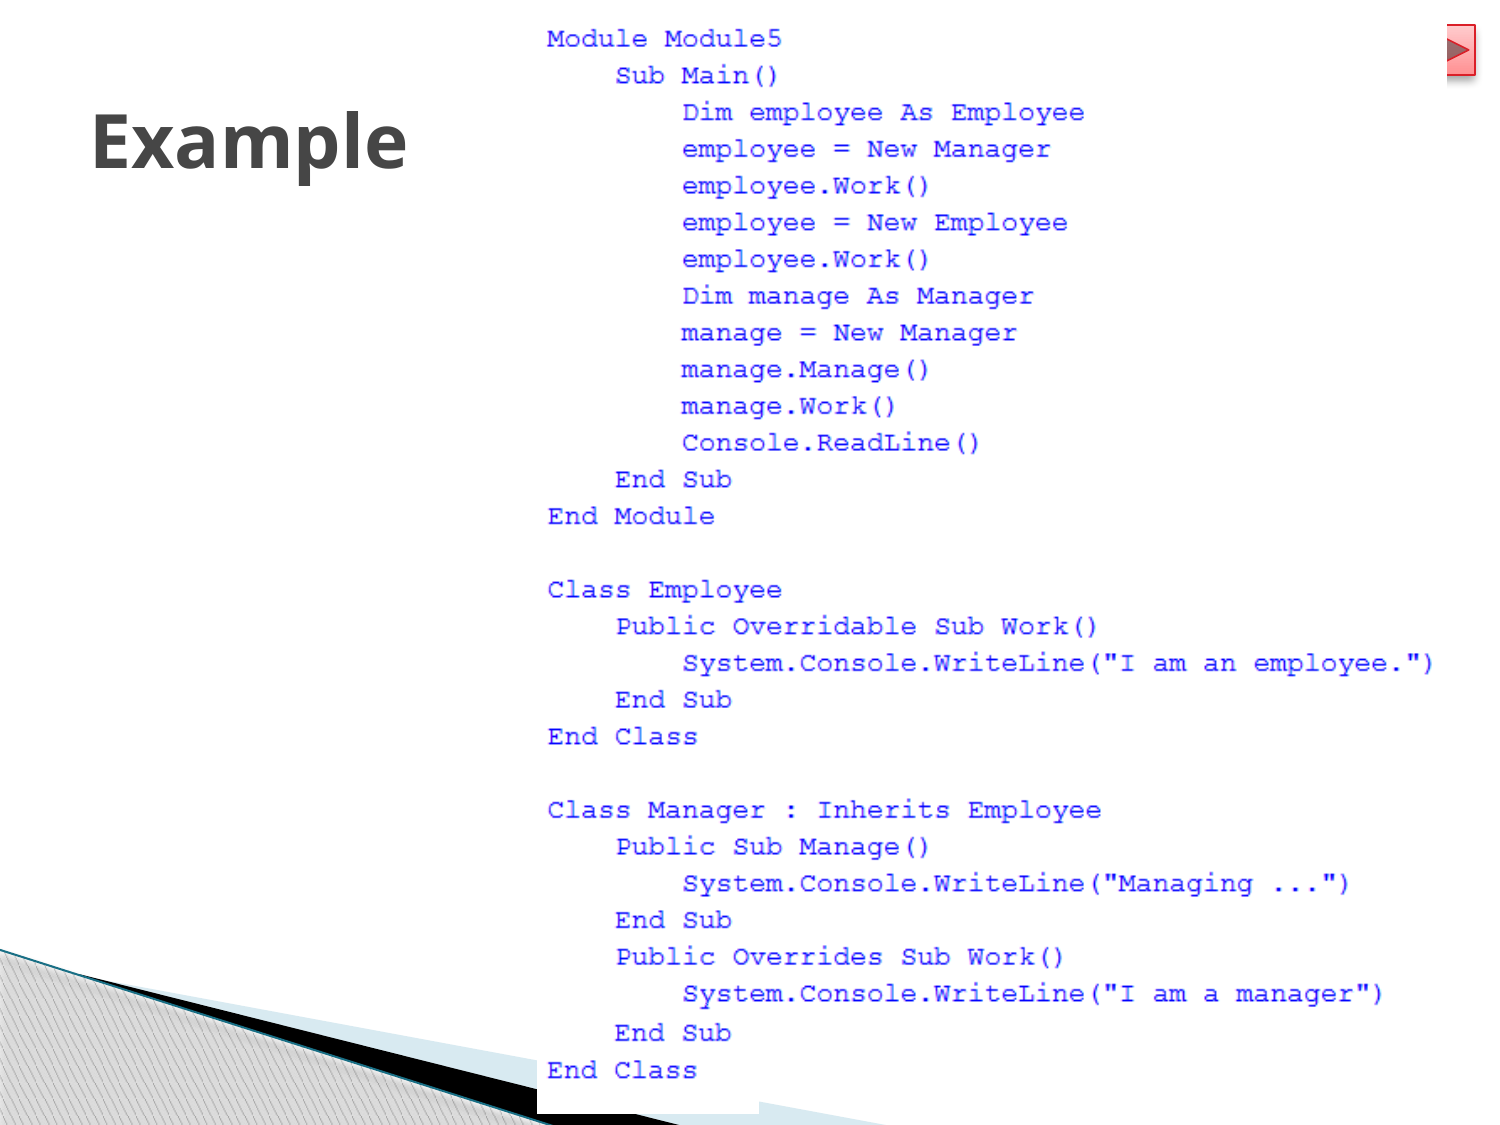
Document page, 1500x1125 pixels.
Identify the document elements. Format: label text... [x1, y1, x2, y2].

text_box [537, 18, 1448, 1114]
title Example [75, 45, 531, 233]
